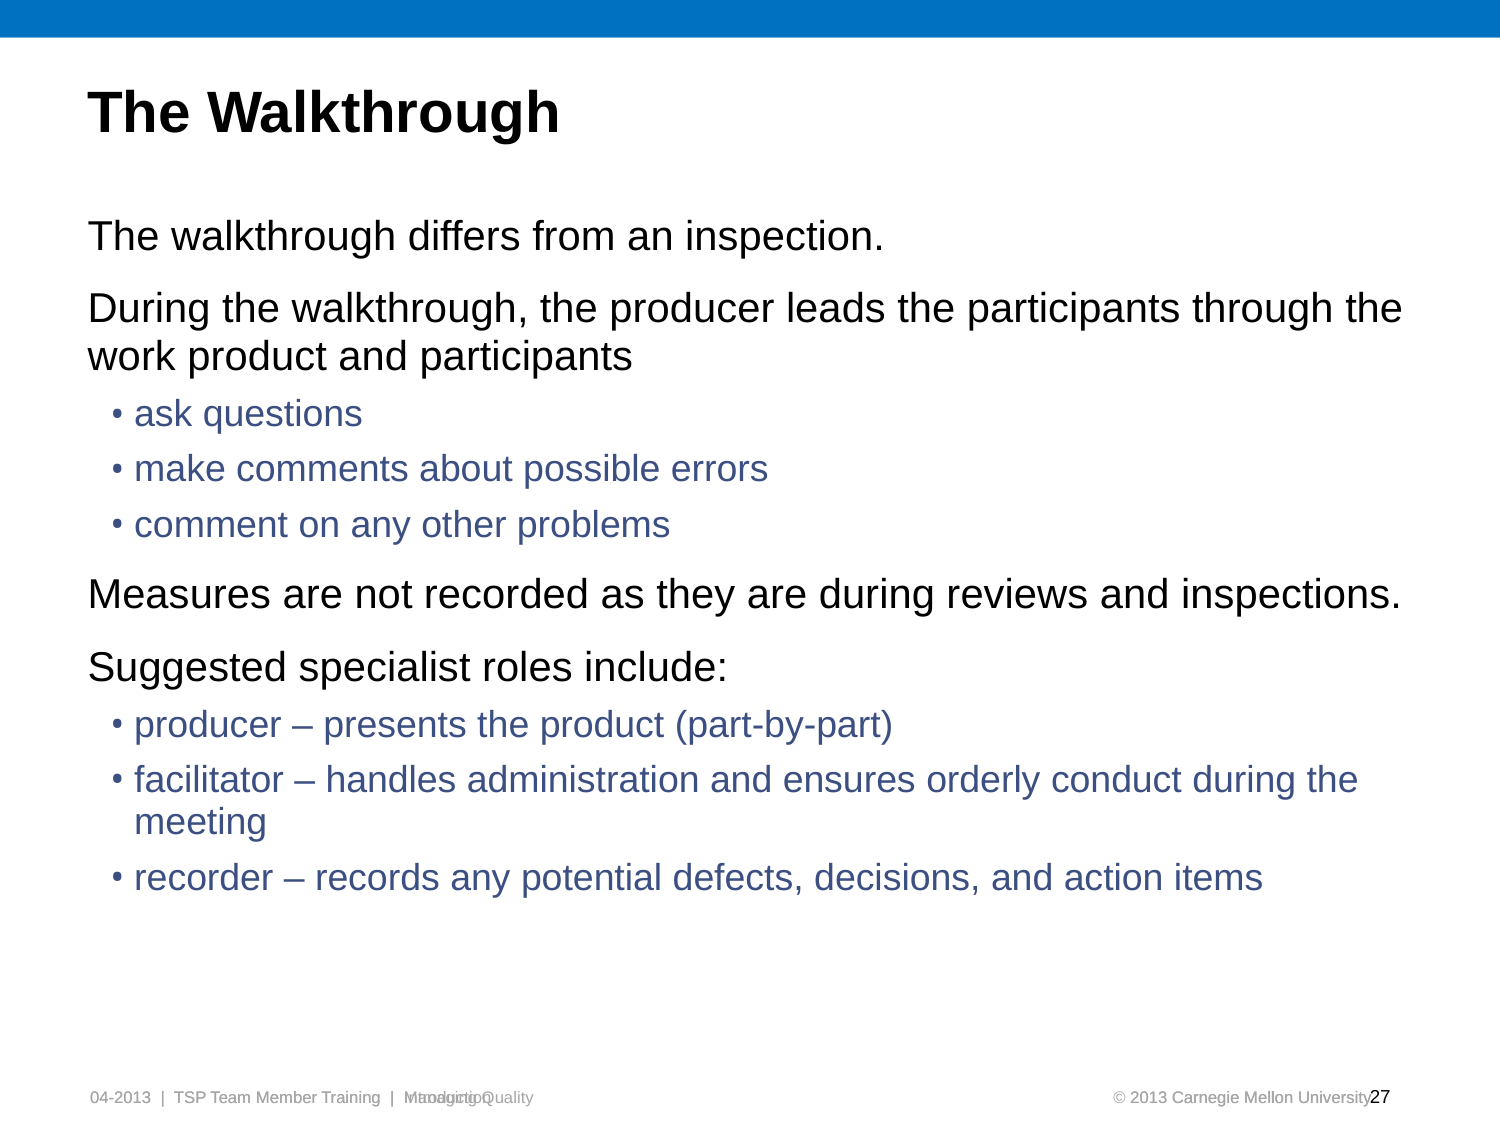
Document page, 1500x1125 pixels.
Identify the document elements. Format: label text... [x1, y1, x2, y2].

list The walkthrough differs from an inspection. During the walkthrough, the producer leads the participants through the work product and participants ask questions make comments about possible errors comment on any other problems Measures are not recorded as they are during reviews and inspections. Suggested specialist roles include: producer – presents the product (part-by-part) facilitator – handles administration and ensures orderly conduct during the meeting recorder – records any potential defects, decisions, and action items [87, 212, 1440, 1026]
title The Walkthrough [87, 87, 1439, 212]
